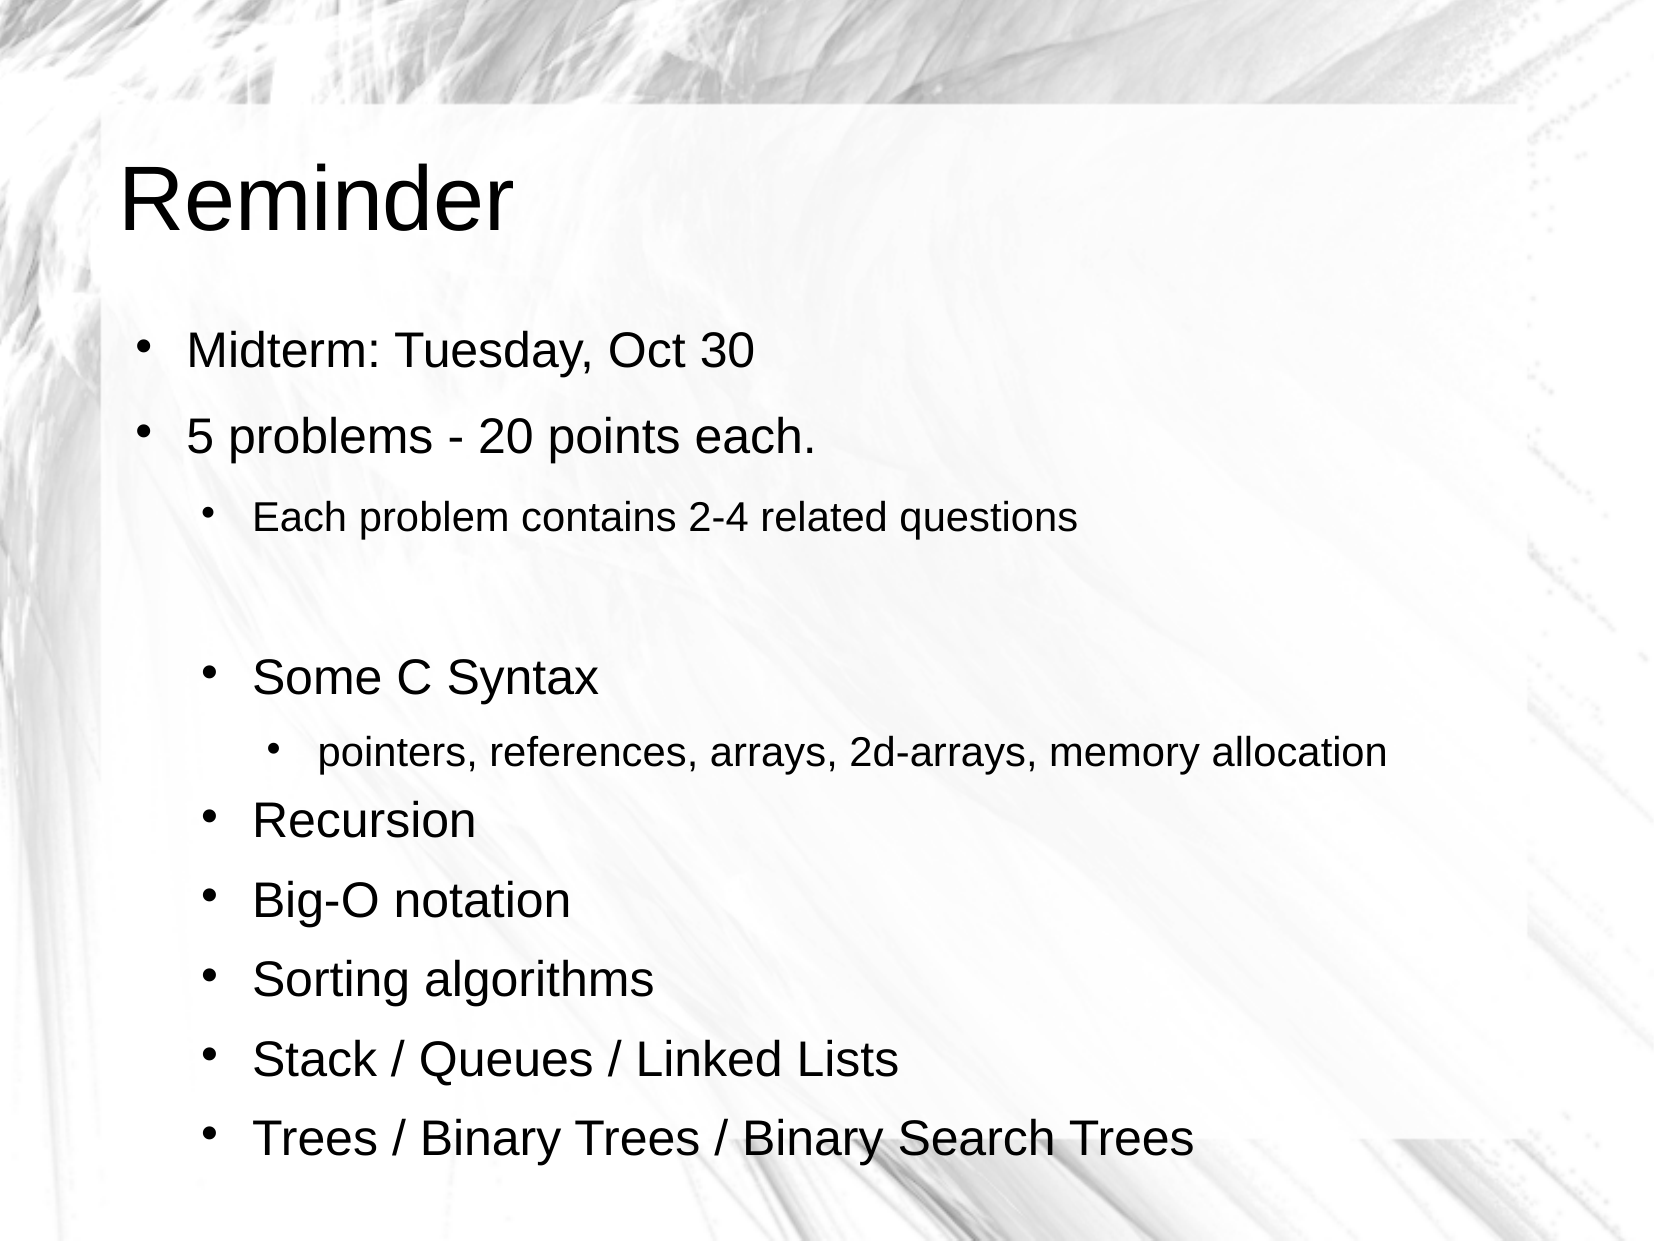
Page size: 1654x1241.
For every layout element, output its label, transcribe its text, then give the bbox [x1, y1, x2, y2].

list Midterm: Tuesday, Oct 30 5 problems - 20 points each. Each problem contains 2-4 related questions Some C Syntax pointers, references, arrays, 2d-arrays, memory allocation Recursion Big-O notation Sorting algorithms Stack / Queues / Linked Lists Trees / Binary Trees / Binary Search Trees [118, 319, 1571, 1109]
title Reminder [118, 93, 1506, 299]
picture [0, 0, 1654, 1241]
